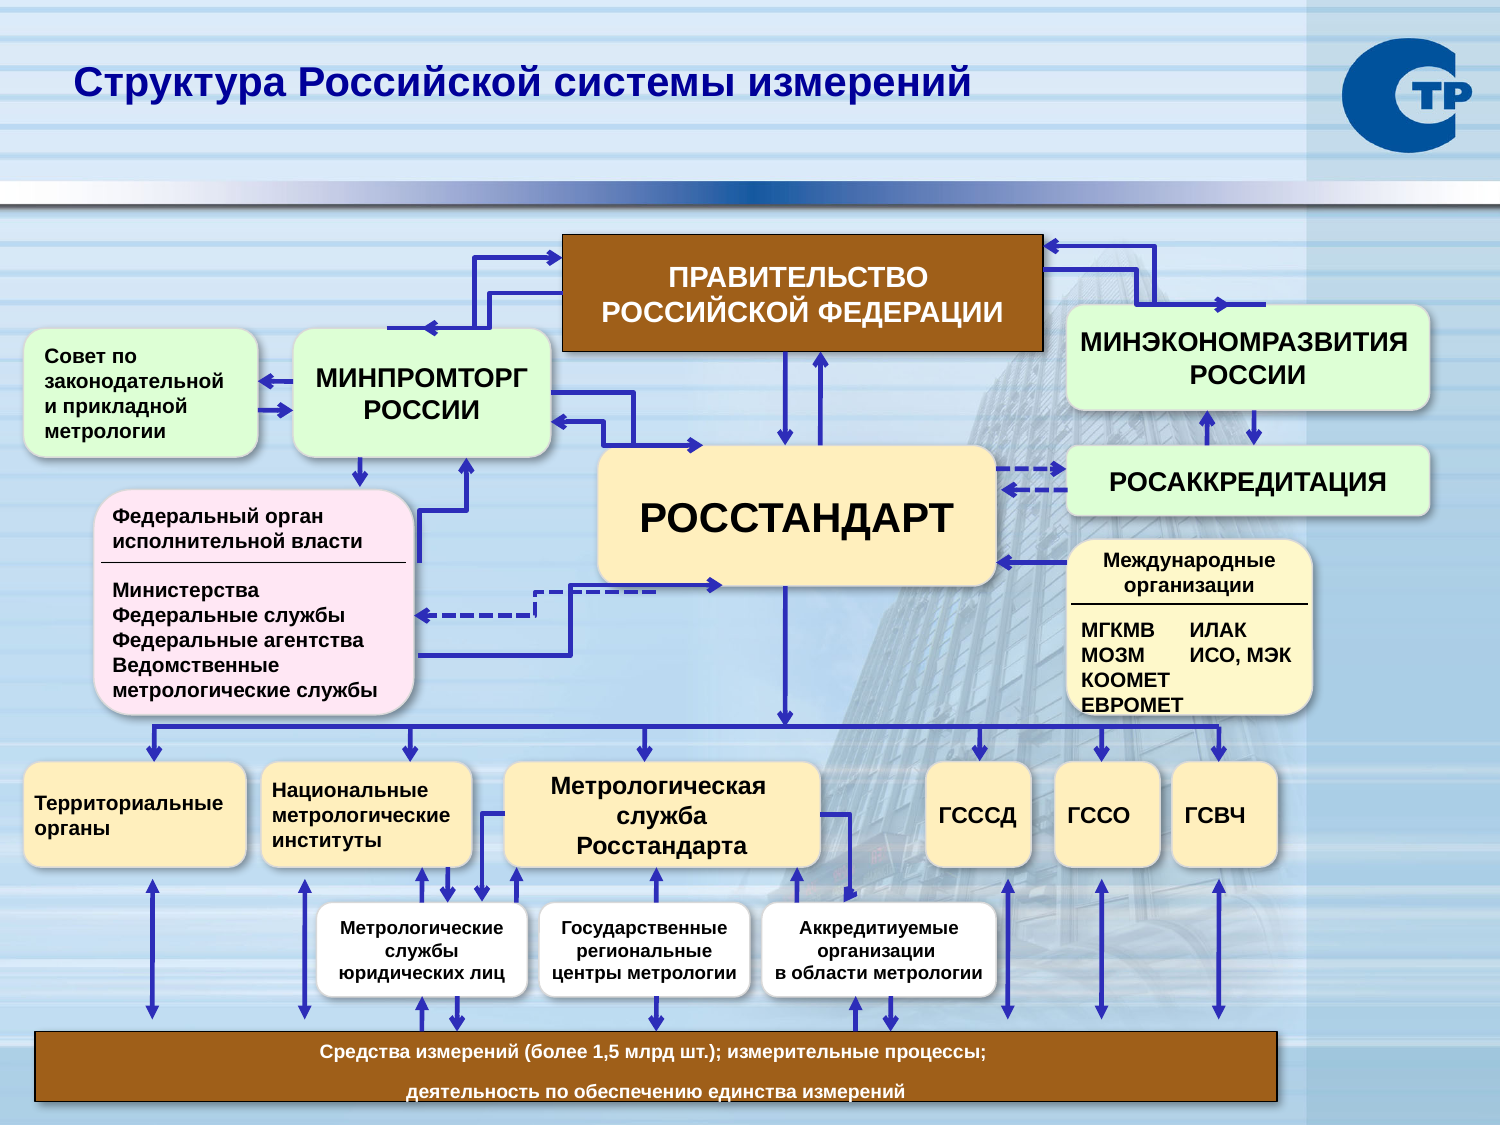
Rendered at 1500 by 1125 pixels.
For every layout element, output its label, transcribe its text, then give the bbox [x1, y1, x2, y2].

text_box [389, 486, 496, 535]
text_box Средства измерений (более 1,5 млрд шт.); измерительные процессы; деятельность по обеспечению единства измерений [35, 1031, 1278, 1102]
text_box Государственные региональные центры метрологии [538, 902, 750, 997]
text_box Структура Российской системы измерений [58, 46, 1125, 130]
text_box ПРАВИТЕЛЬСТВО РОССИЙСКОЙ ФЕДЕРАЦИИ [562, 234, 1043, 352]
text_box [550, 421, 657, 446]
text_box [417, 584, 723, 656]
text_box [1042, 245, 1266, 305]
picture [0, 0, 1500, 1125]
text_box РОССТАНДАРТ [597, 445, 997, 586]
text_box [820, 814, 844, 903]
text_box Аккредитиуемые организации в области метрологии [761, 902, 997, 997]
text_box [1206, 410, 1255, 446]
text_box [550, 392, 704, 446]
text_box МИНЭКОНОМРАЗВИТИЯ РОССИИ [1066, 304, 1430, 411]
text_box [413, 591, 657, 616]
text_box МИНПРОМТОРГ РОССИИ [292, 328, 551, 458]
text_box Национальные метрологические институты [260, 761, 472, 868]
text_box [421, 292, 563, 329]
text_box ГССО [1054, 761, 1161, 868]
text_box Федеральный орган исполнительной власти Министерства Федеральные службы Федеральные агентства Ведомственные метрологические службы [93, 489, 414, 715]
text_box Совет по законодательной и прикладной метрологии [23, 328, 258, 458]
text_box Территориальные органы [23, 761, 247, 868]
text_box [481, 813, 506, 902]
text_box РОСАККРЕДИТАЦИЯ [1066, 445, 1430, 516]
text_box Метрологическая служба Росстандарта [503, 761, 821, 868]
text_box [386, 257, 563, 329]
text_box ГСССД [925, 761, 1032, 868]
text_box ГСВЧ [1171, 761, 1278, 868]
text_box Метрологические службы юридических лиц [316, 902, 528, 997]
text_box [1066, 538, 1313, 716]
